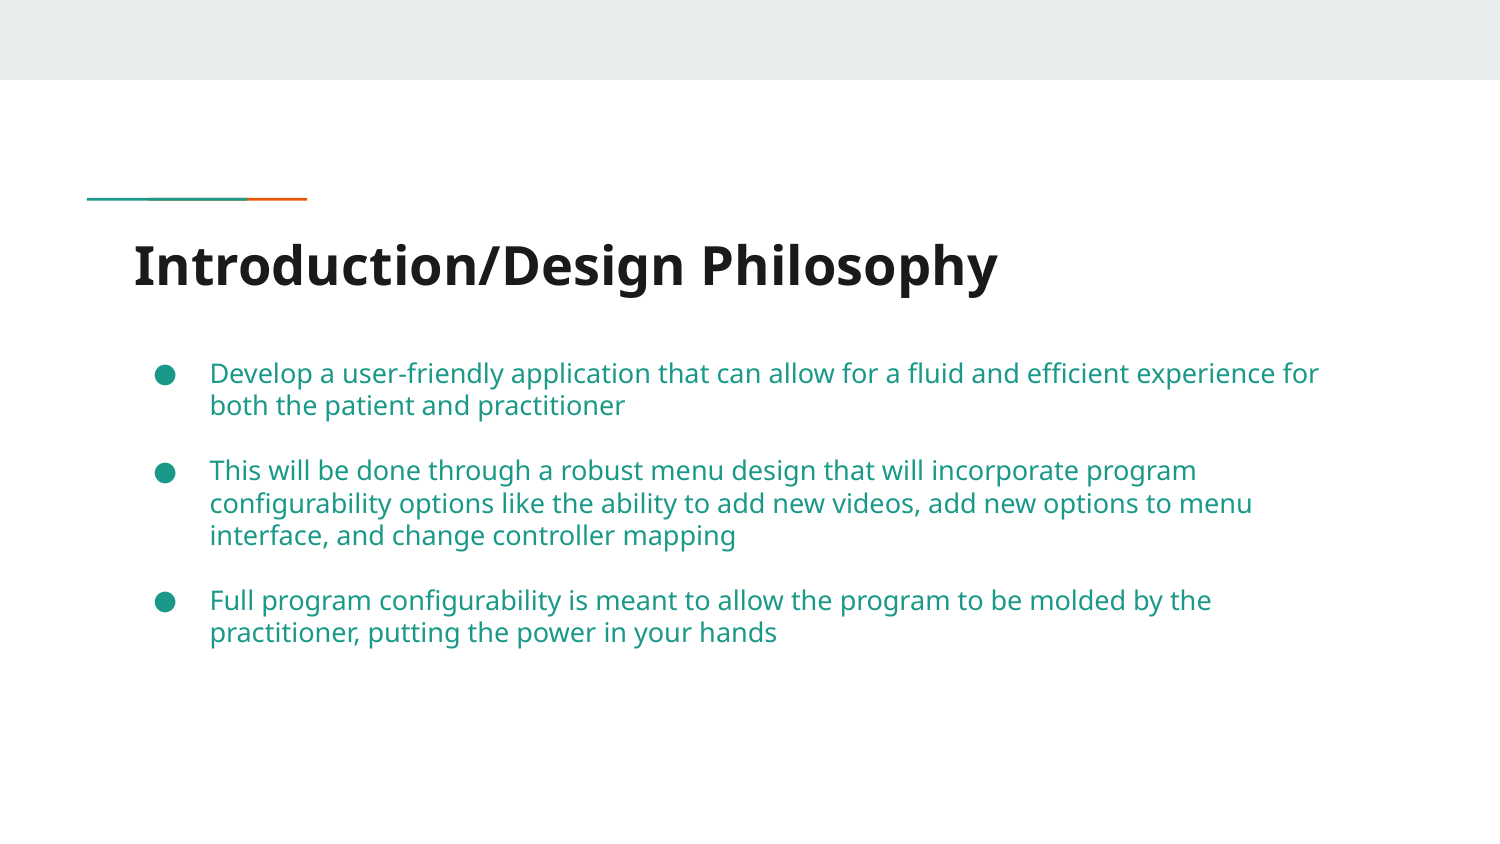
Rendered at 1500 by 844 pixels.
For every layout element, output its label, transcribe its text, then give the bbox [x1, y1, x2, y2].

title Introduction/Design Philosophy [119, 216, 1381, 305]
list Develop a user-friendly application that can allow for a fluid and efficient experience for both the patient and practitioner This will be done through a robust menu design that will incorporate program configurability options like the ability to add new videos, add new options to menu interface, and change controller mapping Full program configurability is meant to allow the program to be molded by the practitioner, putting the power in your hands [119, 341, 1381, 712]
